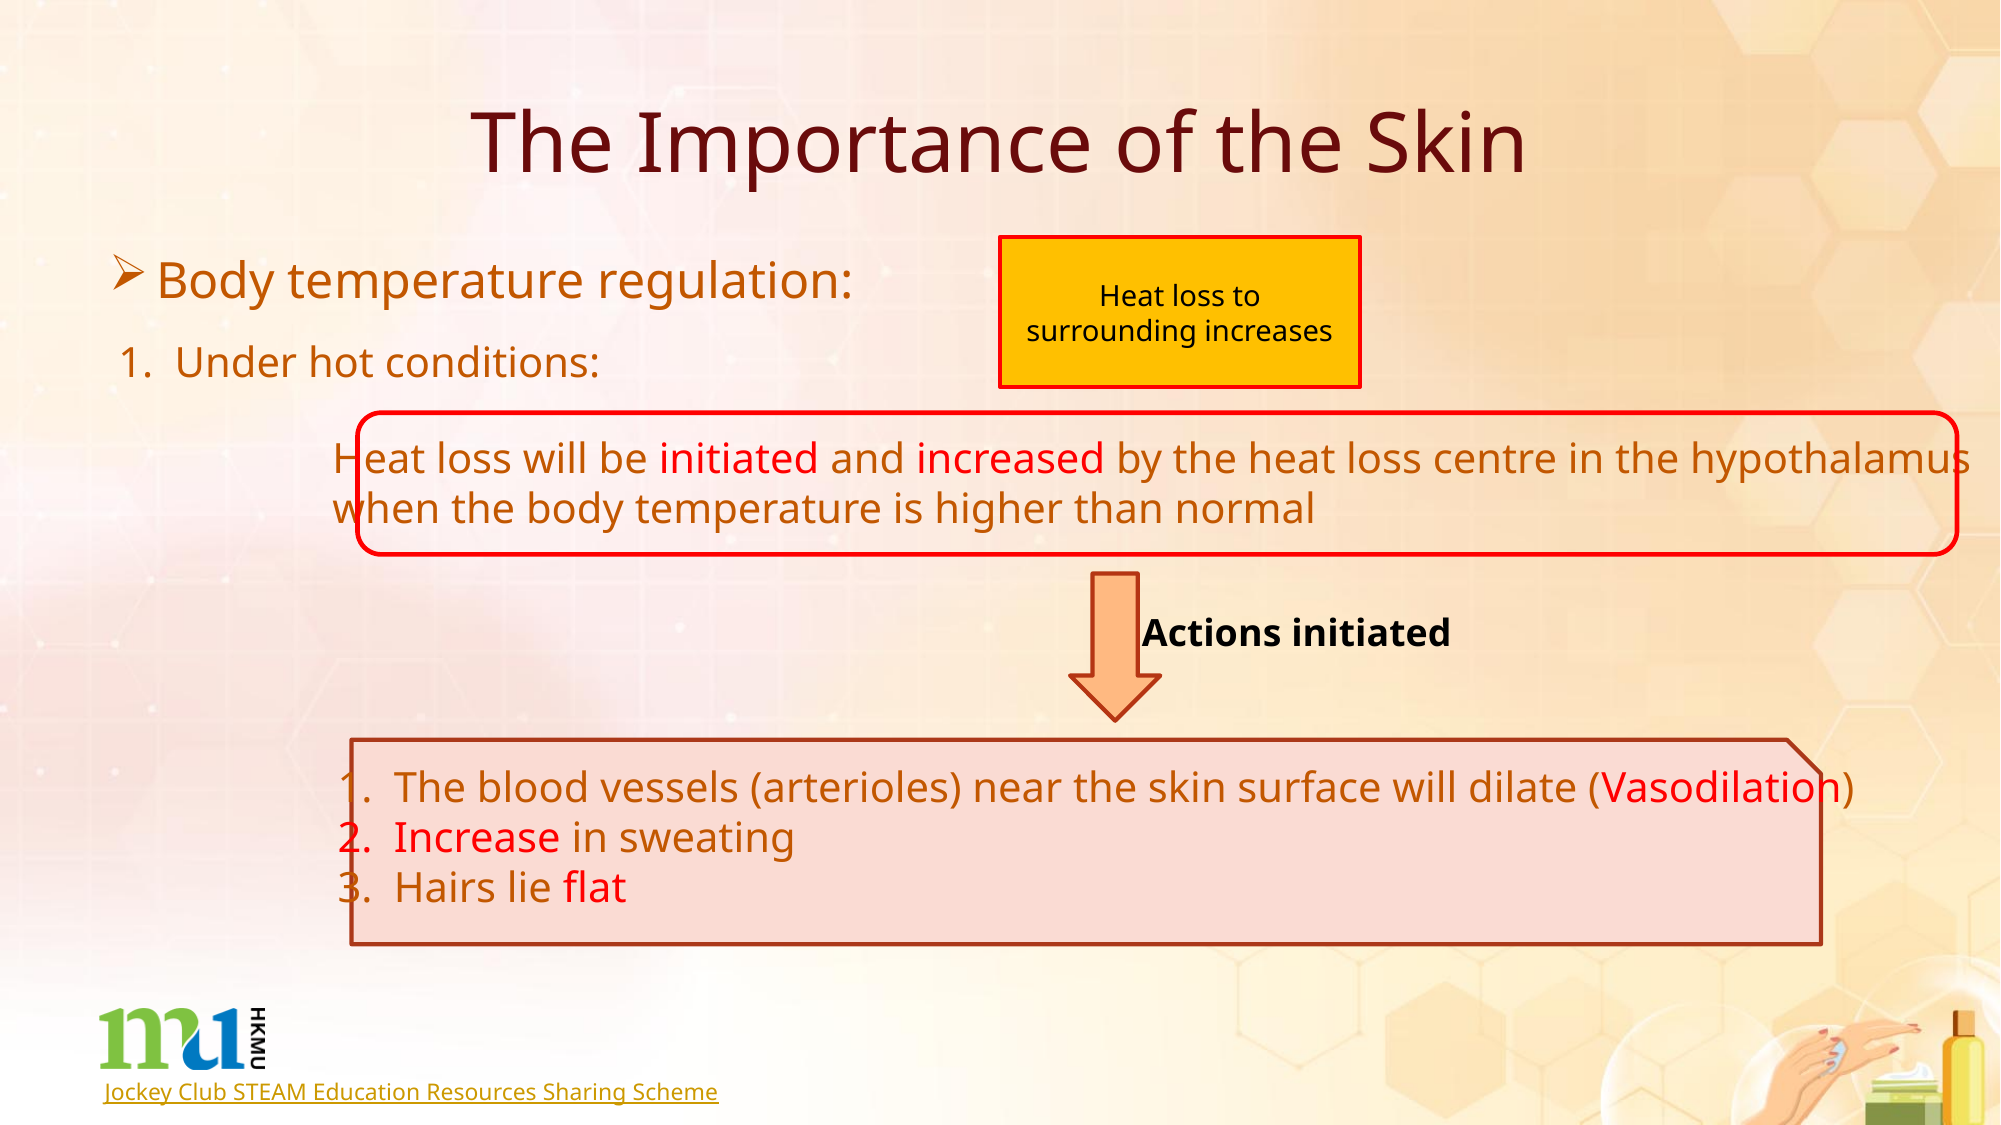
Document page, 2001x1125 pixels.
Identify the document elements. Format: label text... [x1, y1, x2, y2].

text_box Heat loss to surrounding increases [998, 235, 1362, 389]
picture [0, 0, 2001, 1125]
title The Importance of the Skin [99, 45, 1900, 233]
text_box Under hot conditions: [103, 328, 616, 394]
text_box Body temperature regulation: [94, 240, 869, 316]
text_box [351, 412, 1958, 972]
